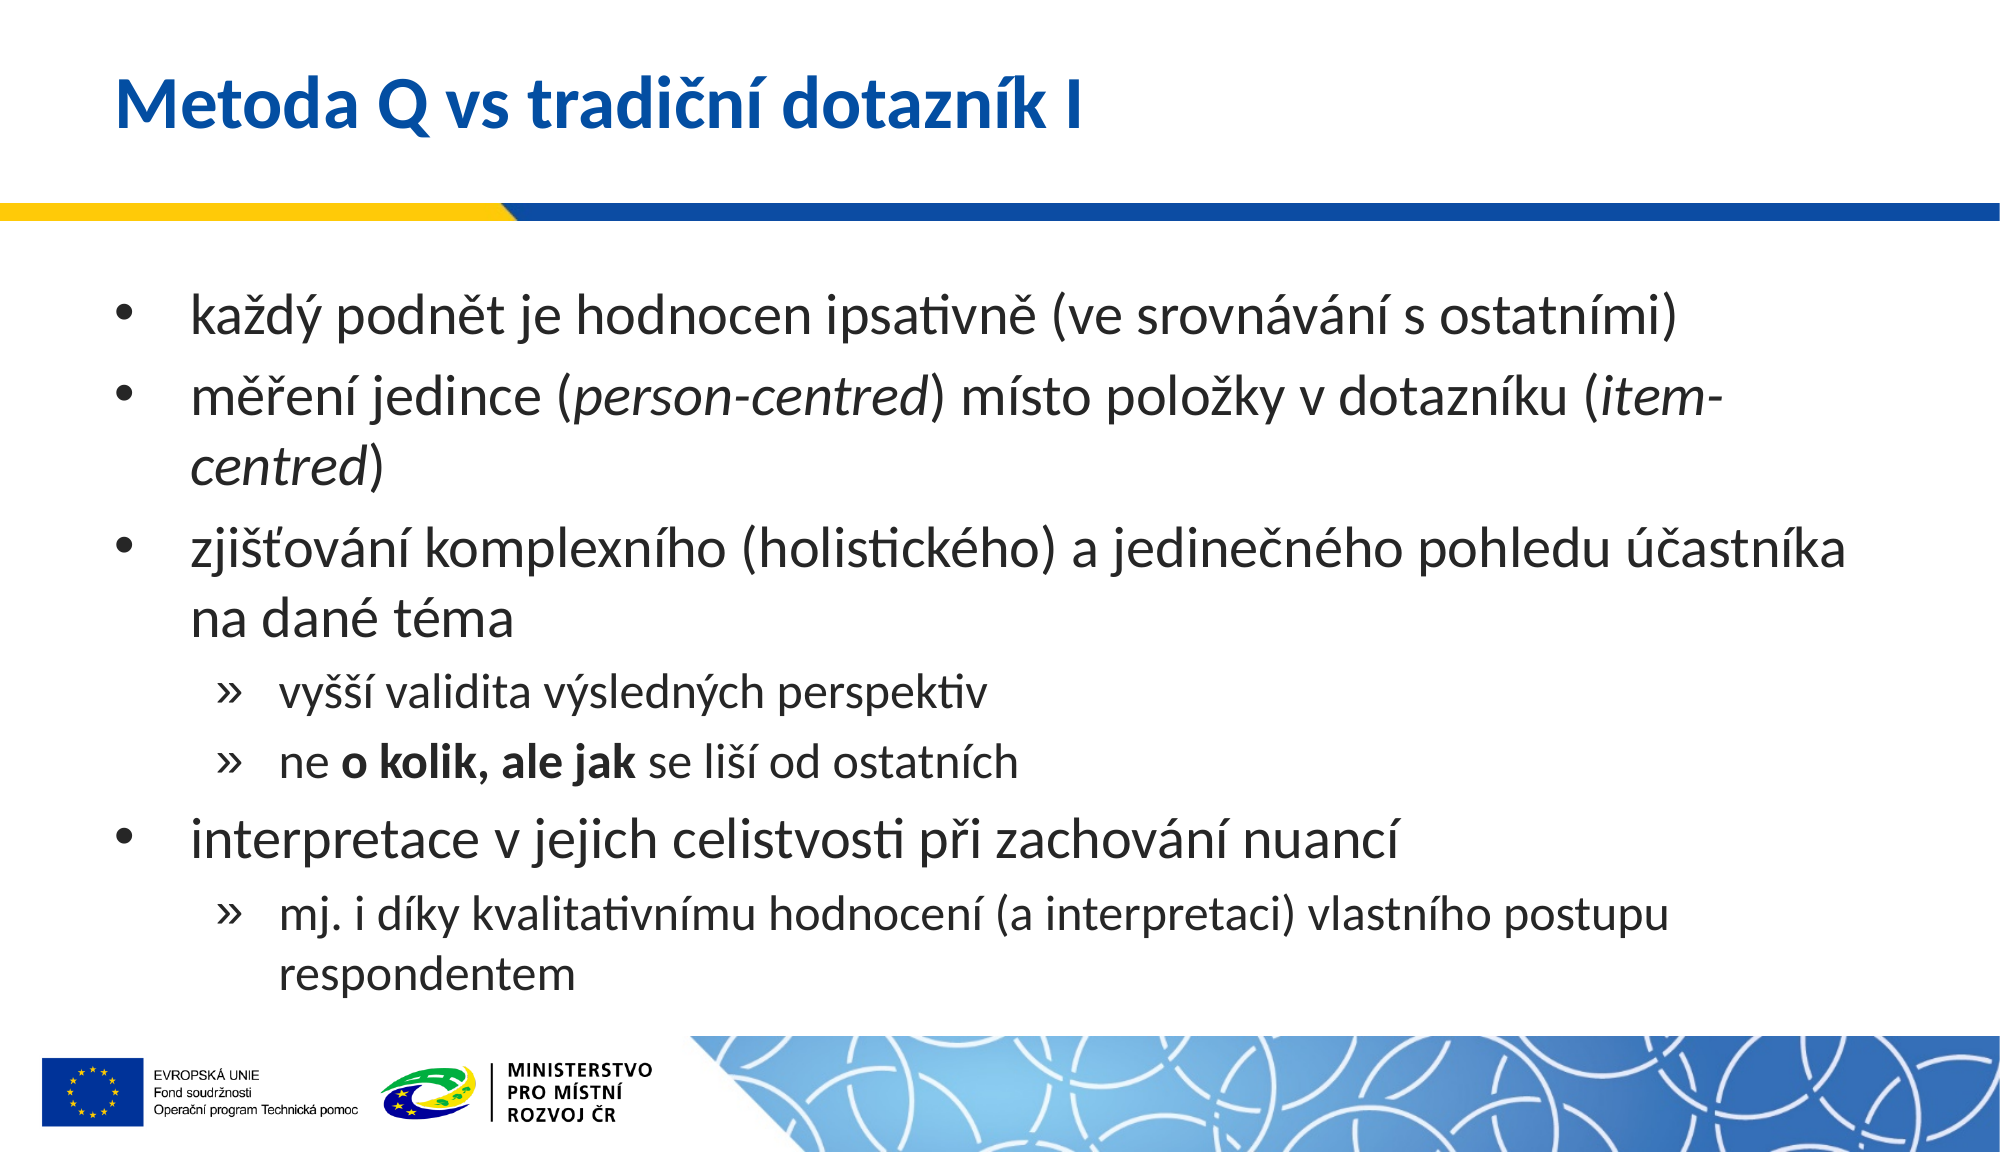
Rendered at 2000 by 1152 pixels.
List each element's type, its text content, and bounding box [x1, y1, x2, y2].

picture [0, 203, 2000, 221]
list každý podnět je hodnocen ipsativně (ve srovnávání s ostatními) měření jedince (person-centred) místo položky v dotazníku (item-centred) zjišťování komplexního (holistického) a jedinečného pohledu účastníka na dané téma vyšší validita výsledných perspektiv ne o kolik, ale jak se liší od ostatních interpretace v jejich celistvosti při zachování nuancí mj. i díky kvalitativnímu hodnocení (a interpretaci) vlastního postupu respondentem [99, 268, 1900, 1029]
title Metoda Q vs tradiční dotazník I [99, 46, 1900, 198]
picture [19, 1035, 674, 1149]
picture [680, 1036, 2000, 1152]
